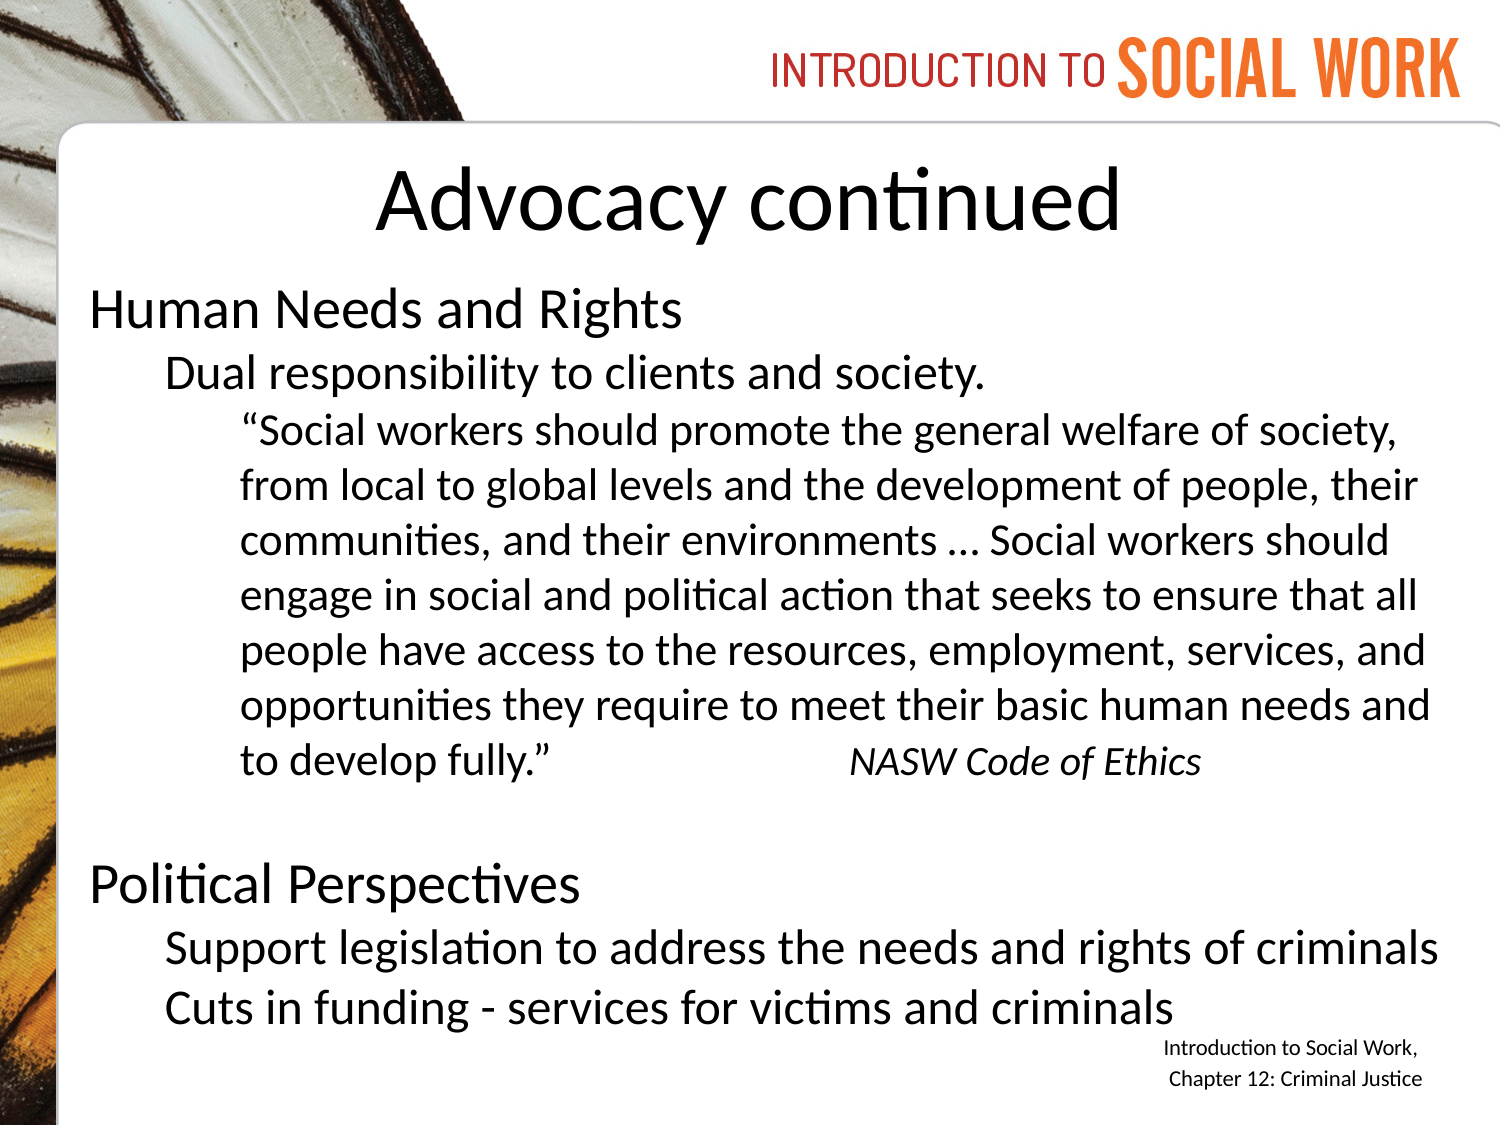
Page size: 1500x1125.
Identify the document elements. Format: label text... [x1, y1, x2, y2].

title Advocacy continued [75, 99, 1425, 262]
list Introduction to Social Work, Chapter 12: Criminal Justice [1037, 1043, 1438, 1100]
picture [0, 0, 1500, 1125]
text_box Human Needs and Rights Dual responsibility to clients and society. “Social workers should promote the general welfare of society, from local to global levels and the development of people, their communities, and their environments … Social workers should engage in social and political action that seeks to ensure that all people have access to the resources, employment, services, and opportunities they require to meet their basic human needs and to develop fully.” NASW Code of Ethics Political Perspectives Support legislation to address the needs and rights of criminals Cuts in funding - services for victims and criminals [75, 262, 1475, 1043]
